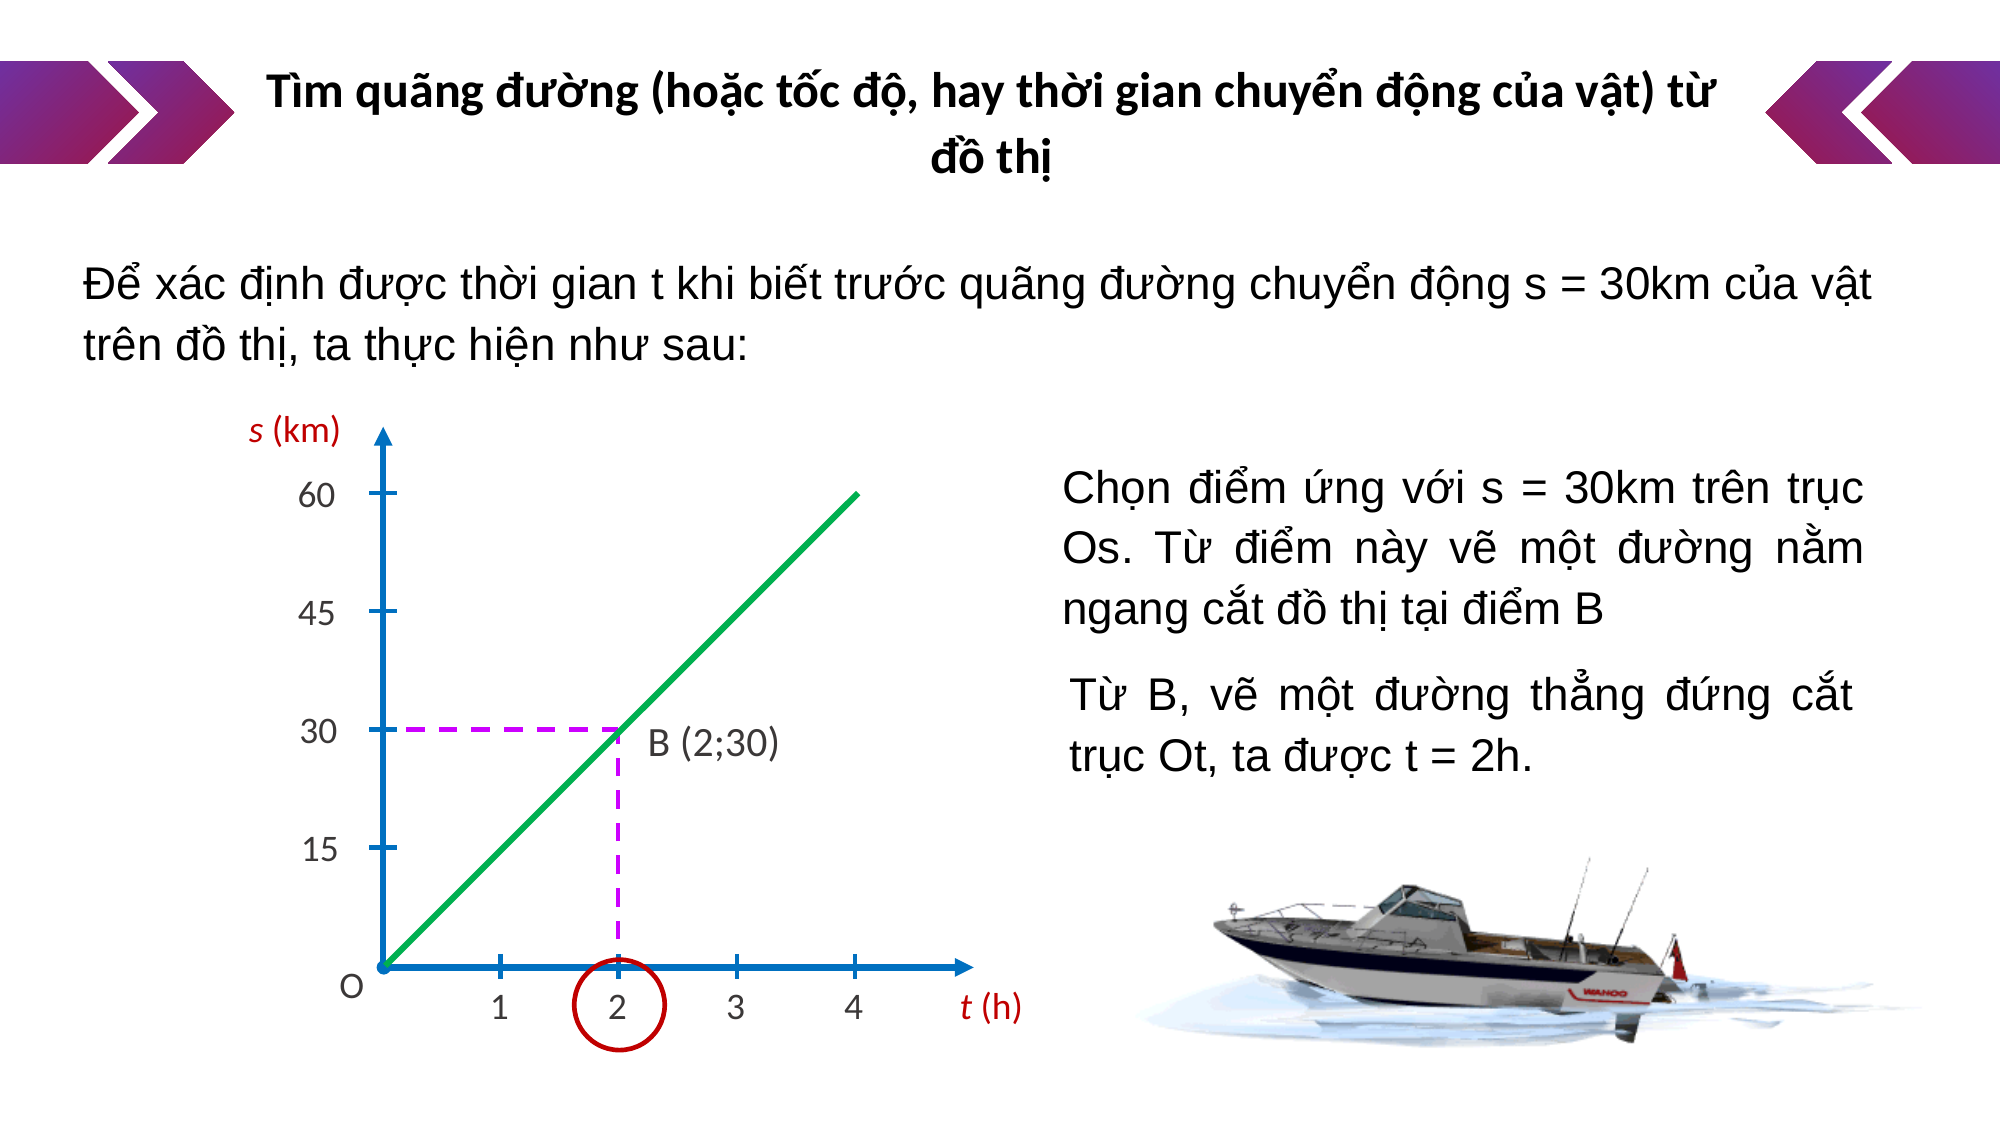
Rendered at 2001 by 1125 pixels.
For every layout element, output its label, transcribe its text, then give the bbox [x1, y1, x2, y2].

text_box [585, 1036, 654, 1052]
text_box Chọn điểm ứng với s = 30km trên trục Os. Từ điểm này vẽ một đường nằm ngang cắt đồ thị tại điểm B [1055, 444, 1880, 641]
text_box Tìm quãng đường (hoặc tốc độ, hay thời gian chuyển động của vật) từ đồ thị [234, 44, 1750, 191]
text_box Từ B, vẽ một đường thẳng đứng cắt trục Ot, ta được t = 2h. [1055, 652, 1869, 788]
text_box Để xác định được thời gian t khi biết trước quãng đường chuyển động s = 30km của vật trên đồ thị, ta thực hiện như sau: [69, 240, 1918, 377]
text_box [1859, 60, 2000, 165]
text_box [105, 60, 234, 165]
text_box [1764, 60, 1895, 165]
text_box [0, 60, 141, 165]
picture [1120, 791, 1933, 1117]
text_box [234, 397, 1055, 1036]
